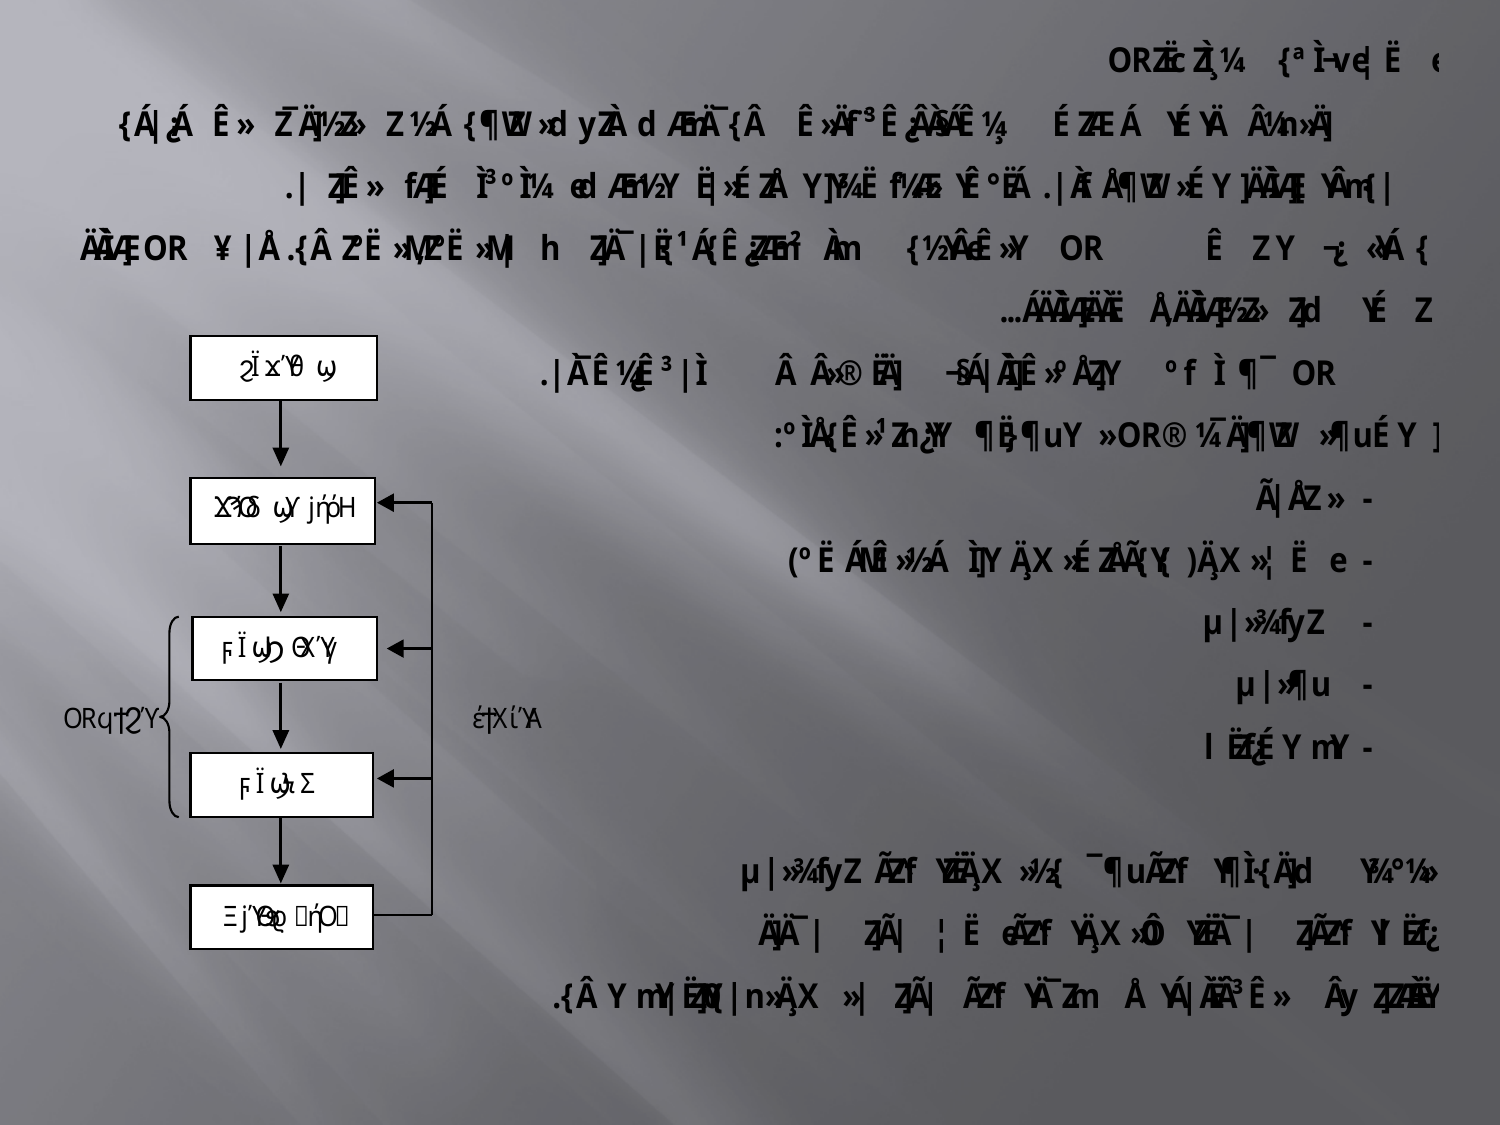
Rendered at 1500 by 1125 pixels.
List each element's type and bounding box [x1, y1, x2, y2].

picture [41, 30, 1448, 1036]
